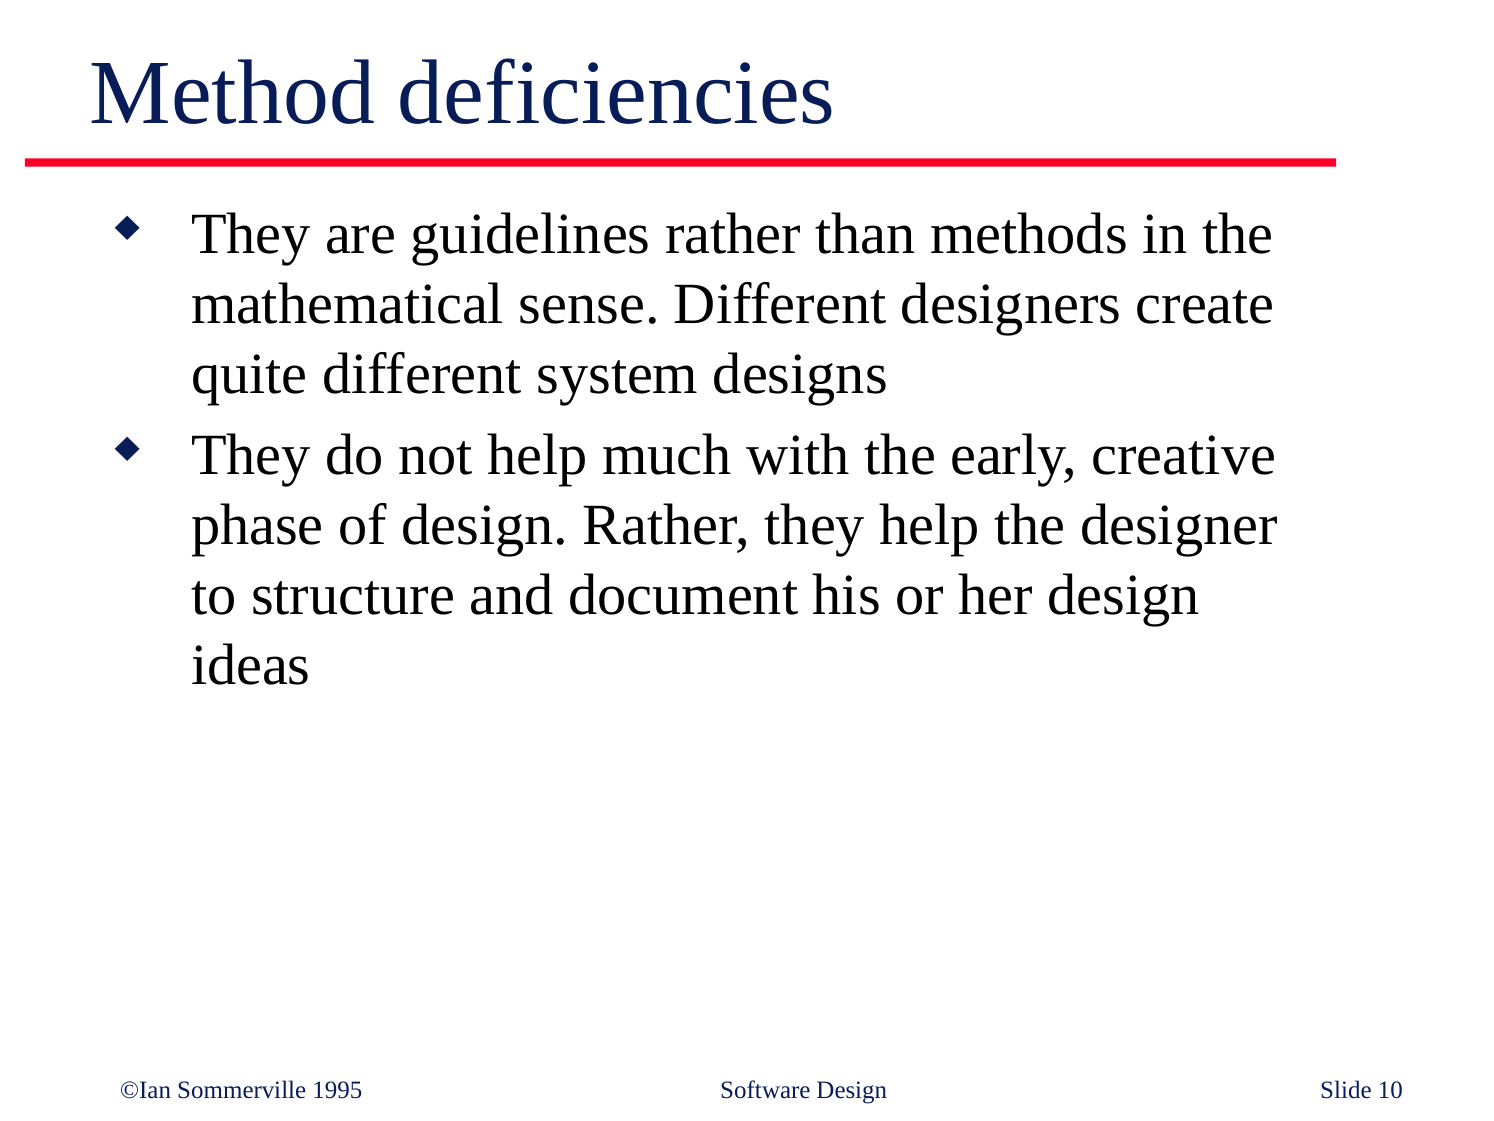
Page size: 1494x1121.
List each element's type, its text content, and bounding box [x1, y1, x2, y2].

title Method deficiencies [75, 37, 1350, 150]
list They are guidelines rather than methods in the mathematical sense. Different designers create quite different system designs They do not help much with the early, creative phase of design. Rather, they help the designer to structure and document his or her design ideas [99, 187, 1437, 1038]
